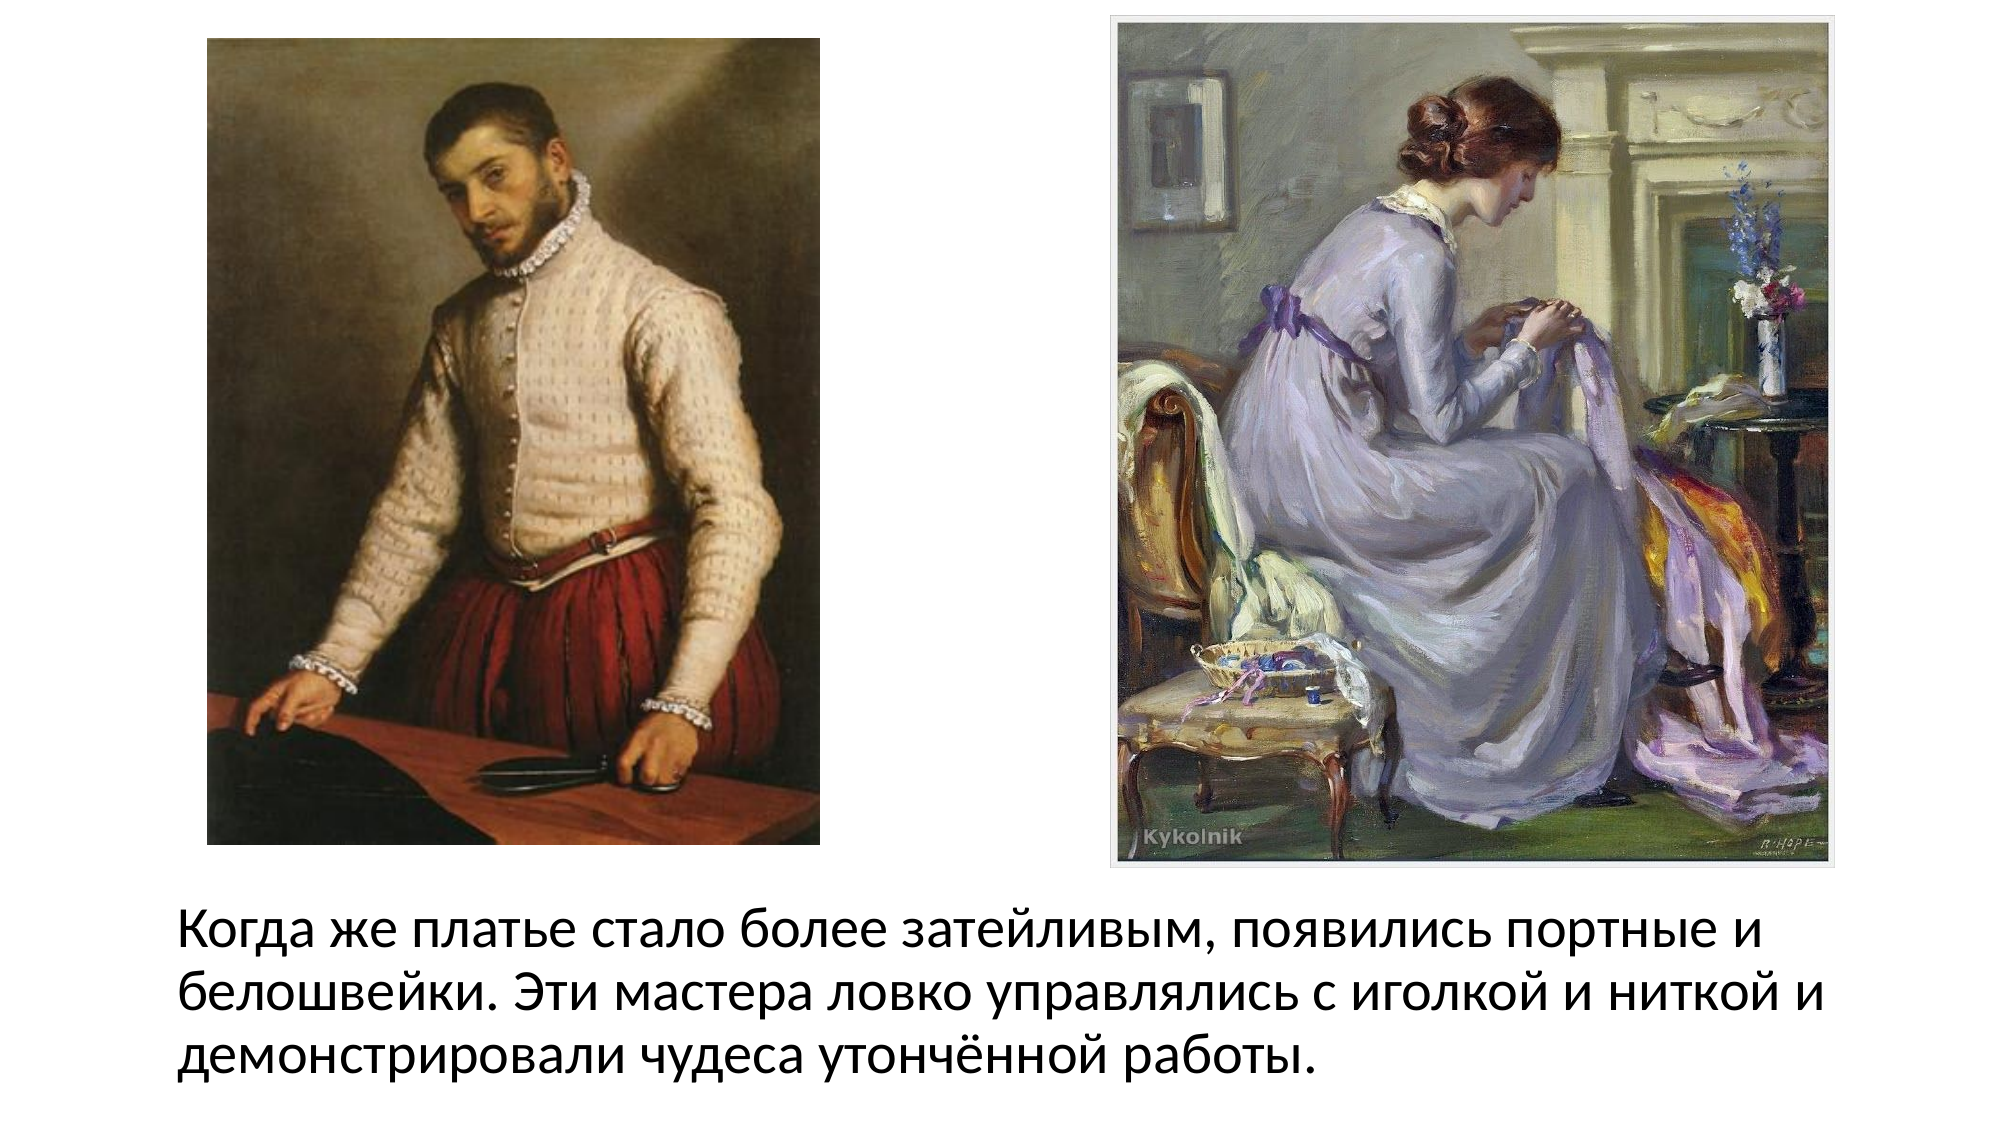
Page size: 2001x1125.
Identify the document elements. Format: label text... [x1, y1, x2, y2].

list Когда же платье стало более затейливым, появились портные и белошвейки. Эти мастера ловко управлялись с иголкой и ниткой и демонстрировали чудеса утончённой работы. [162, 889, 1944, 1125]
picture [1110, 15, 1835, 868]
picture [207, 38, 820, 846]
